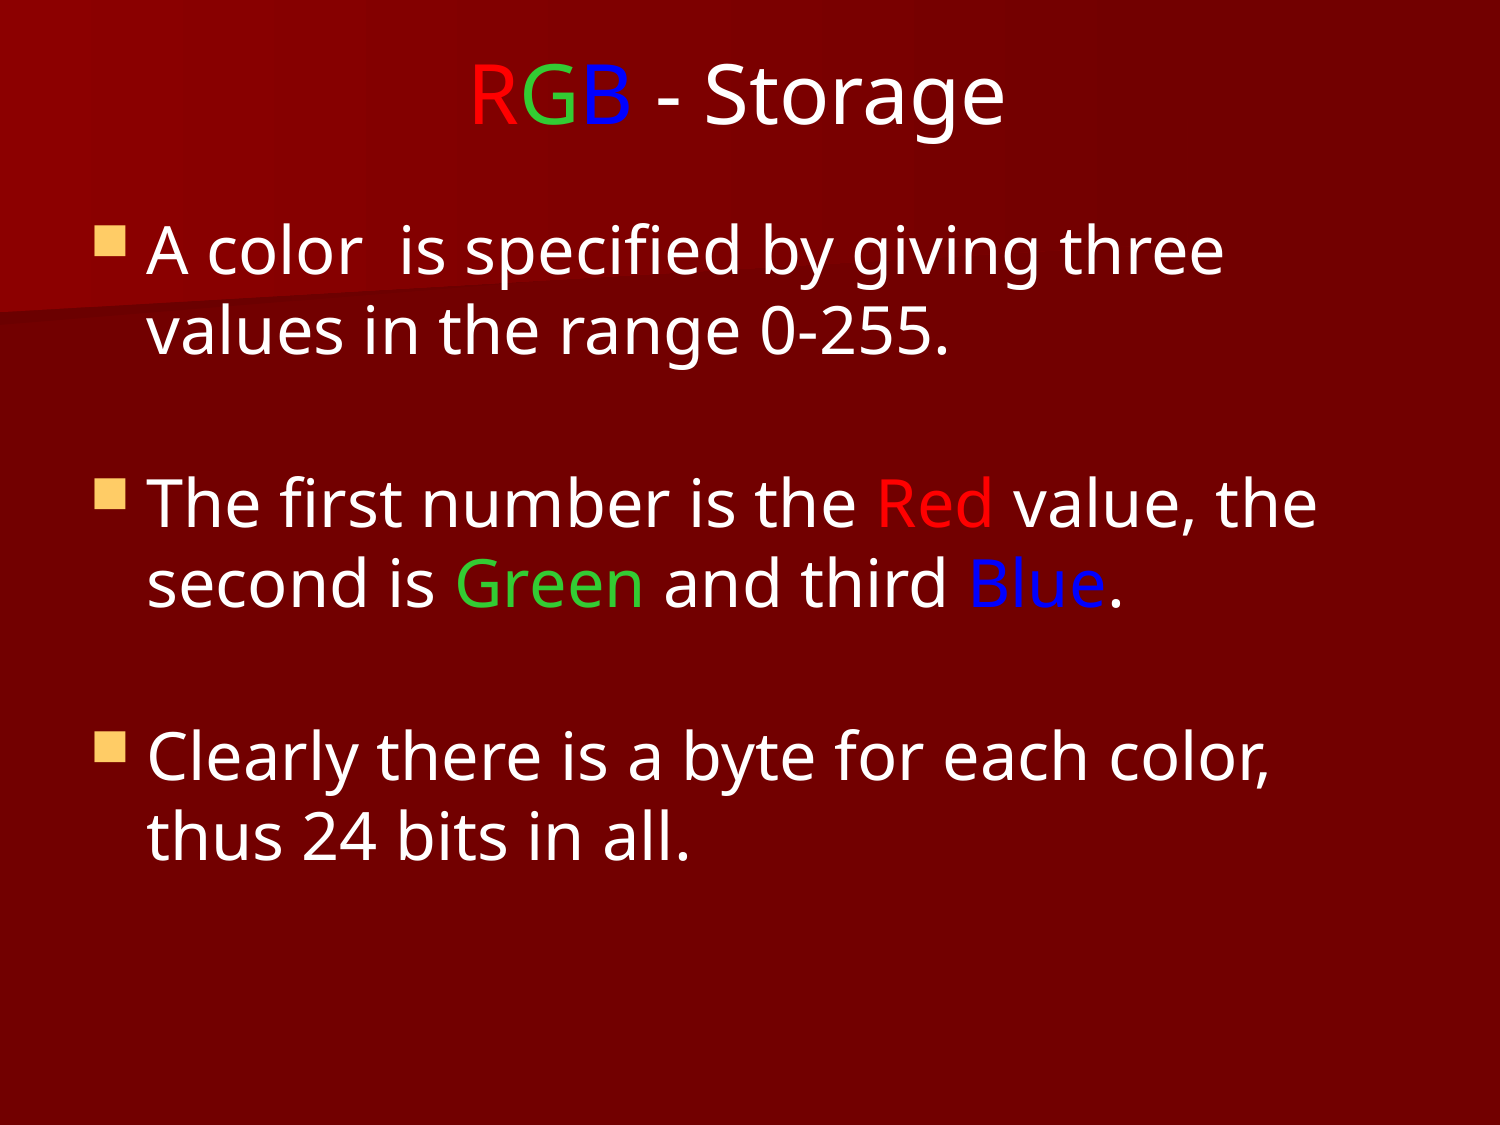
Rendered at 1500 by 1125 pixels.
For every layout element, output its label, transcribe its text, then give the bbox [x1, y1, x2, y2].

list A color is specified by giving three values in the range 0-255. The first number is the Red value, the second is Green and third Blue. Clearly there is a byte for each color, thus 24 bits in all. [74, 199, 1413, 926]
title RGB - Storage [74, 44, 1401, 138]
